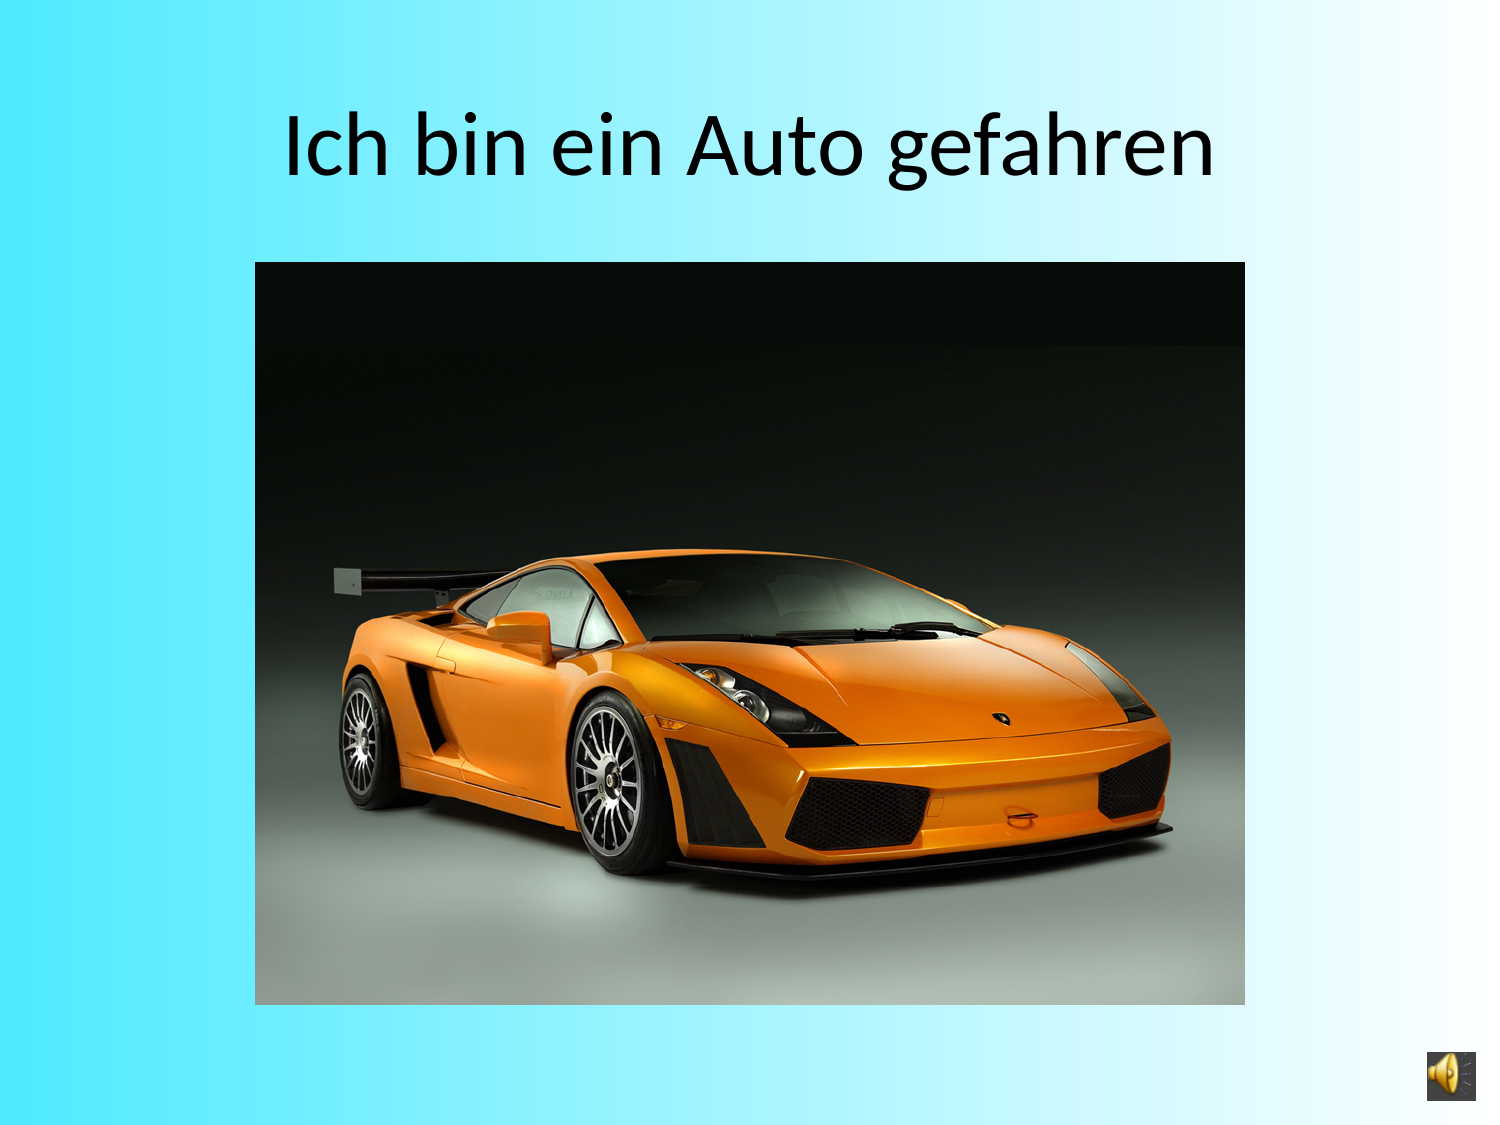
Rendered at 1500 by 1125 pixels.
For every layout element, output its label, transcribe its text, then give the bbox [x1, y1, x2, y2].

title Ich bin ein Auto gefahren [74, 44, 1426, 233]
picture [1426, 1051, 1477, 1102]
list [74, 262, 1426, 1006]
